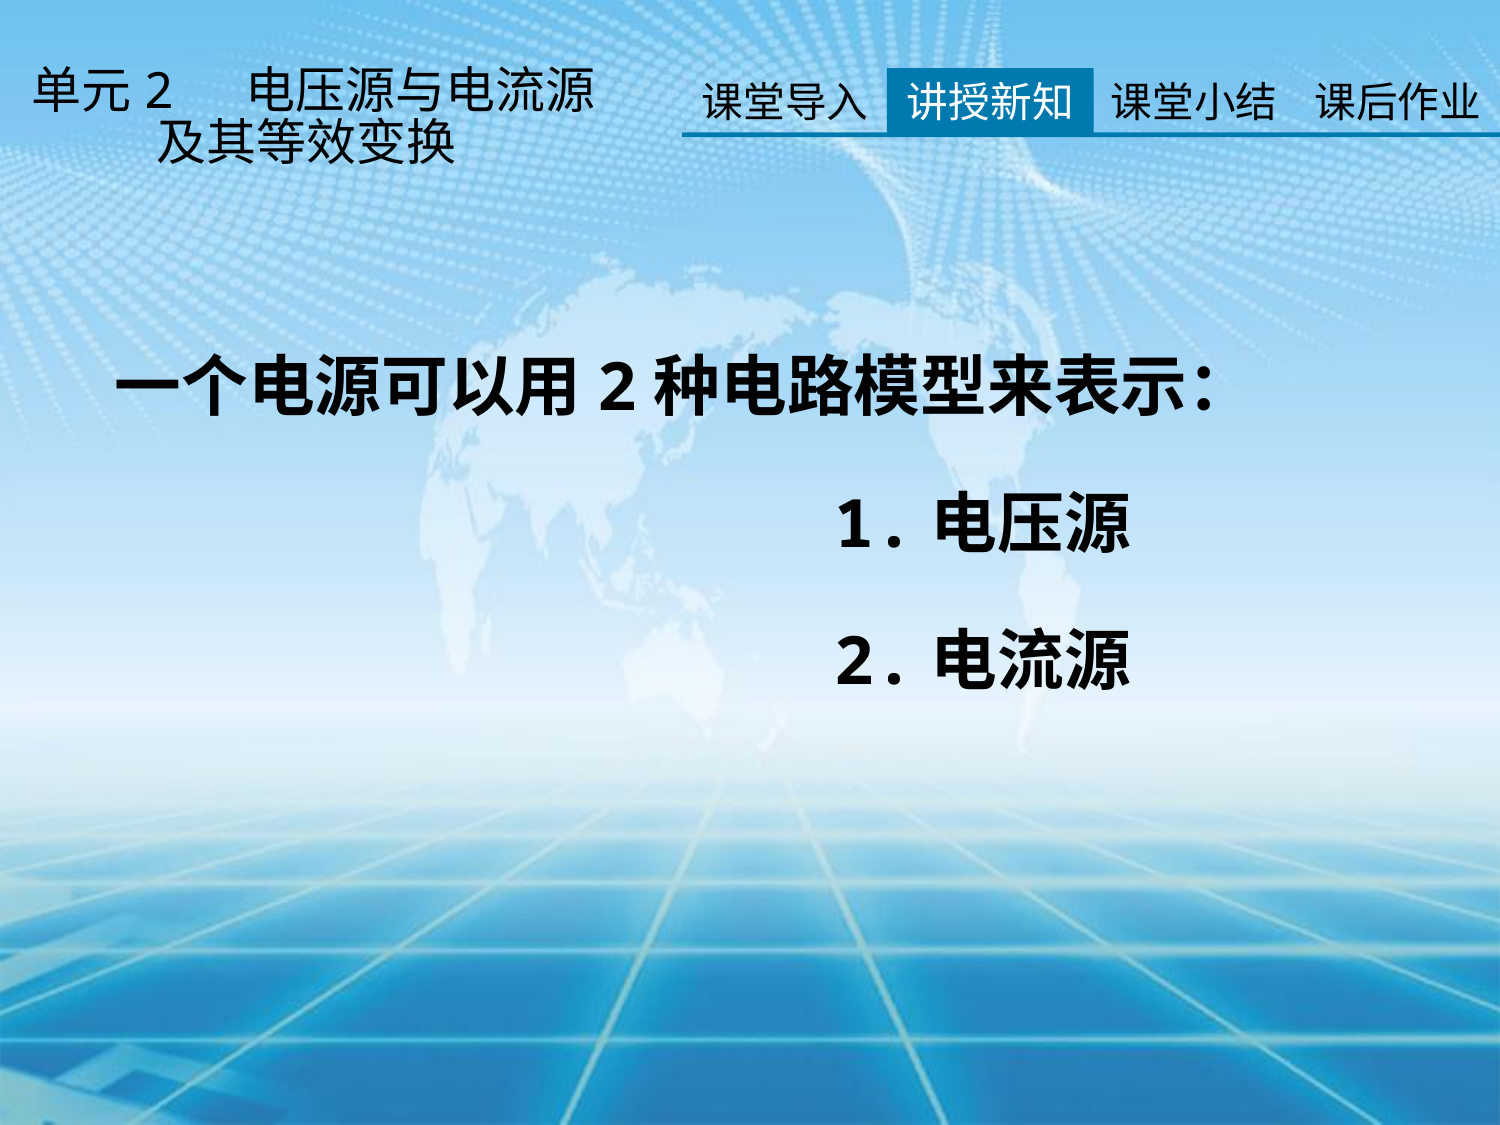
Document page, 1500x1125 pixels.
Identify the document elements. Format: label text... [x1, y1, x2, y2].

text_box 一个电源可以用2种电路模型来表示： 1.电压源 2.电流源 [99, 312, 1388, 706]
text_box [16, 59, 1500, 180]
picture [0, 0, 1500, 1125]
